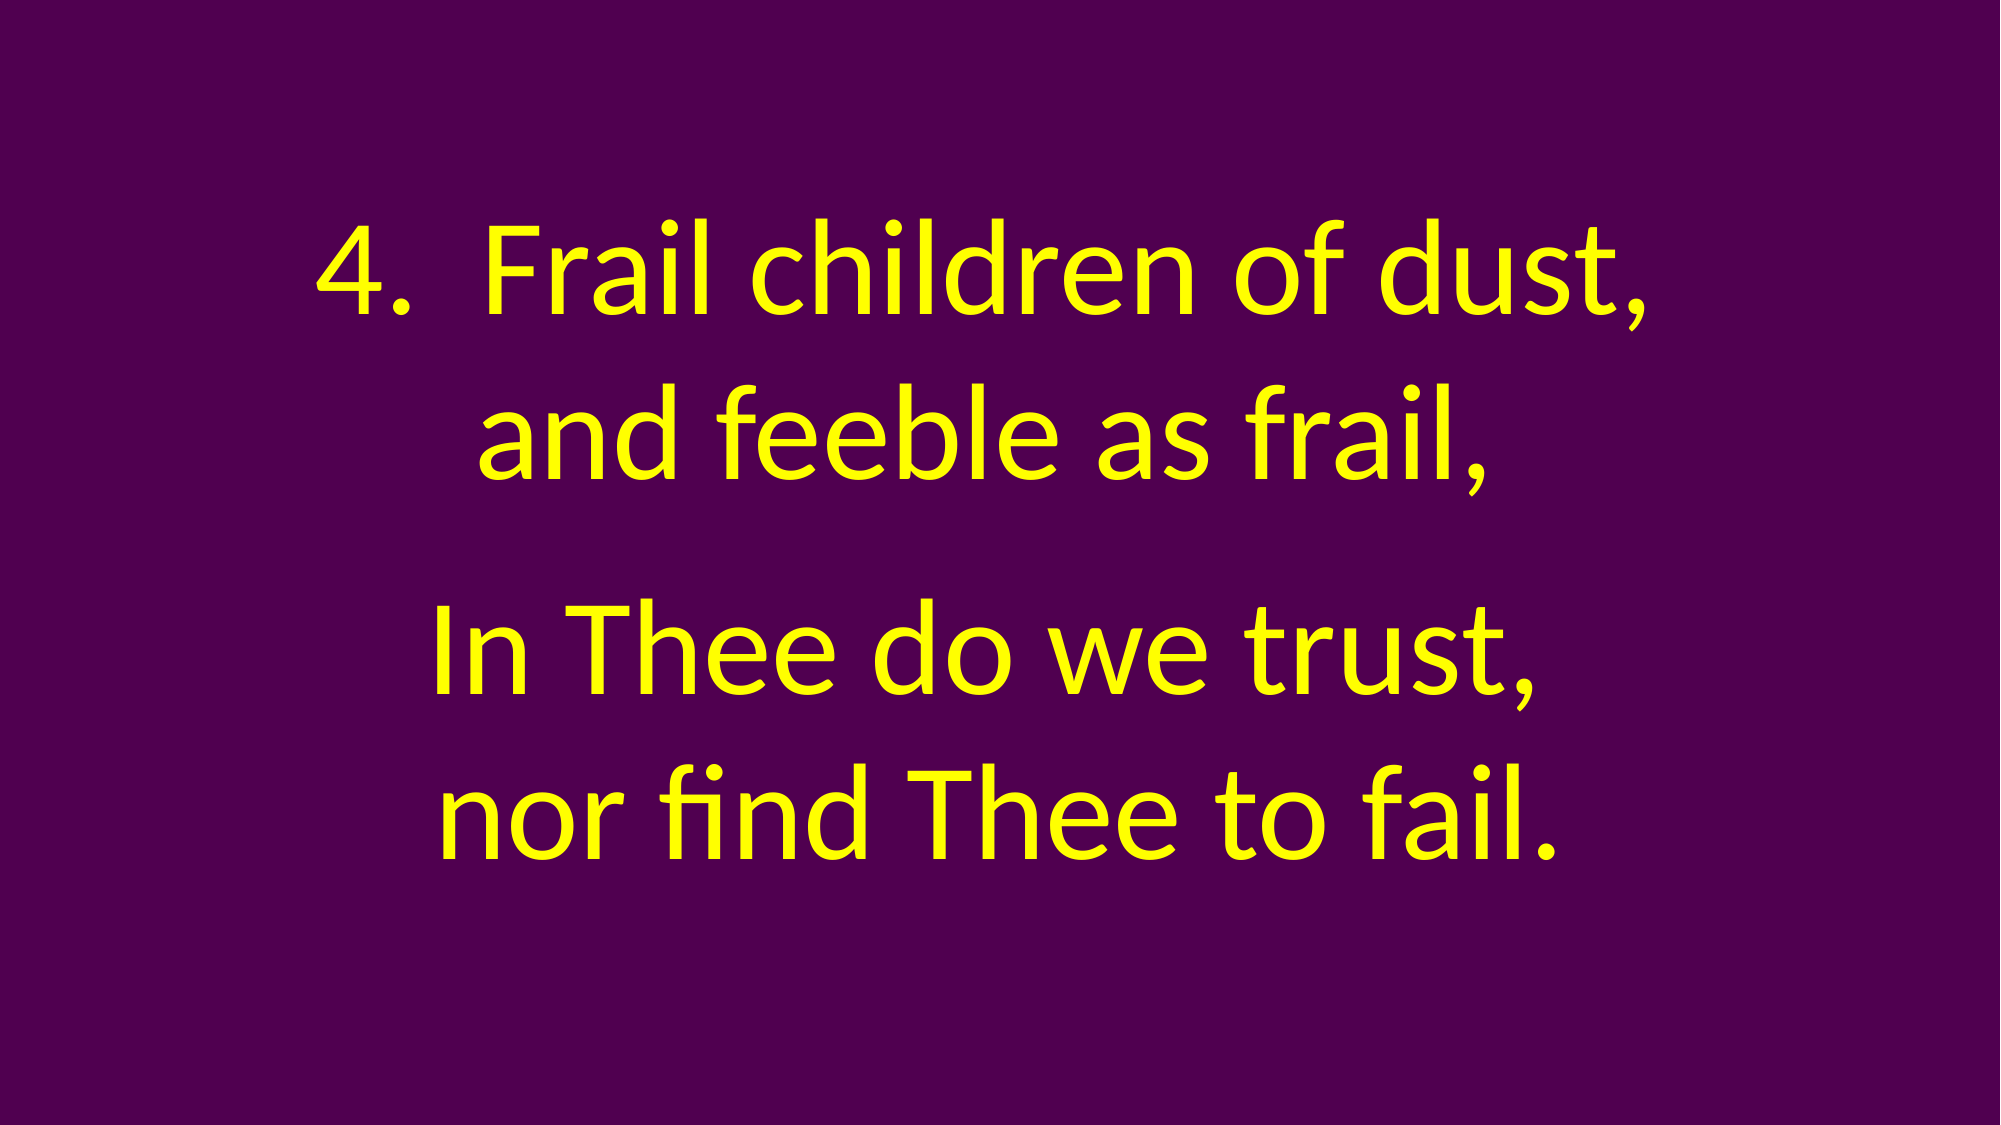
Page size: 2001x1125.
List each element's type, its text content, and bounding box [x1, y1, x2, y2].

text_box 4. Frail children of dust, and feeble as frail, In Thee do we trust, nor find Thee to fail. [0, 169, 2000, 894]
